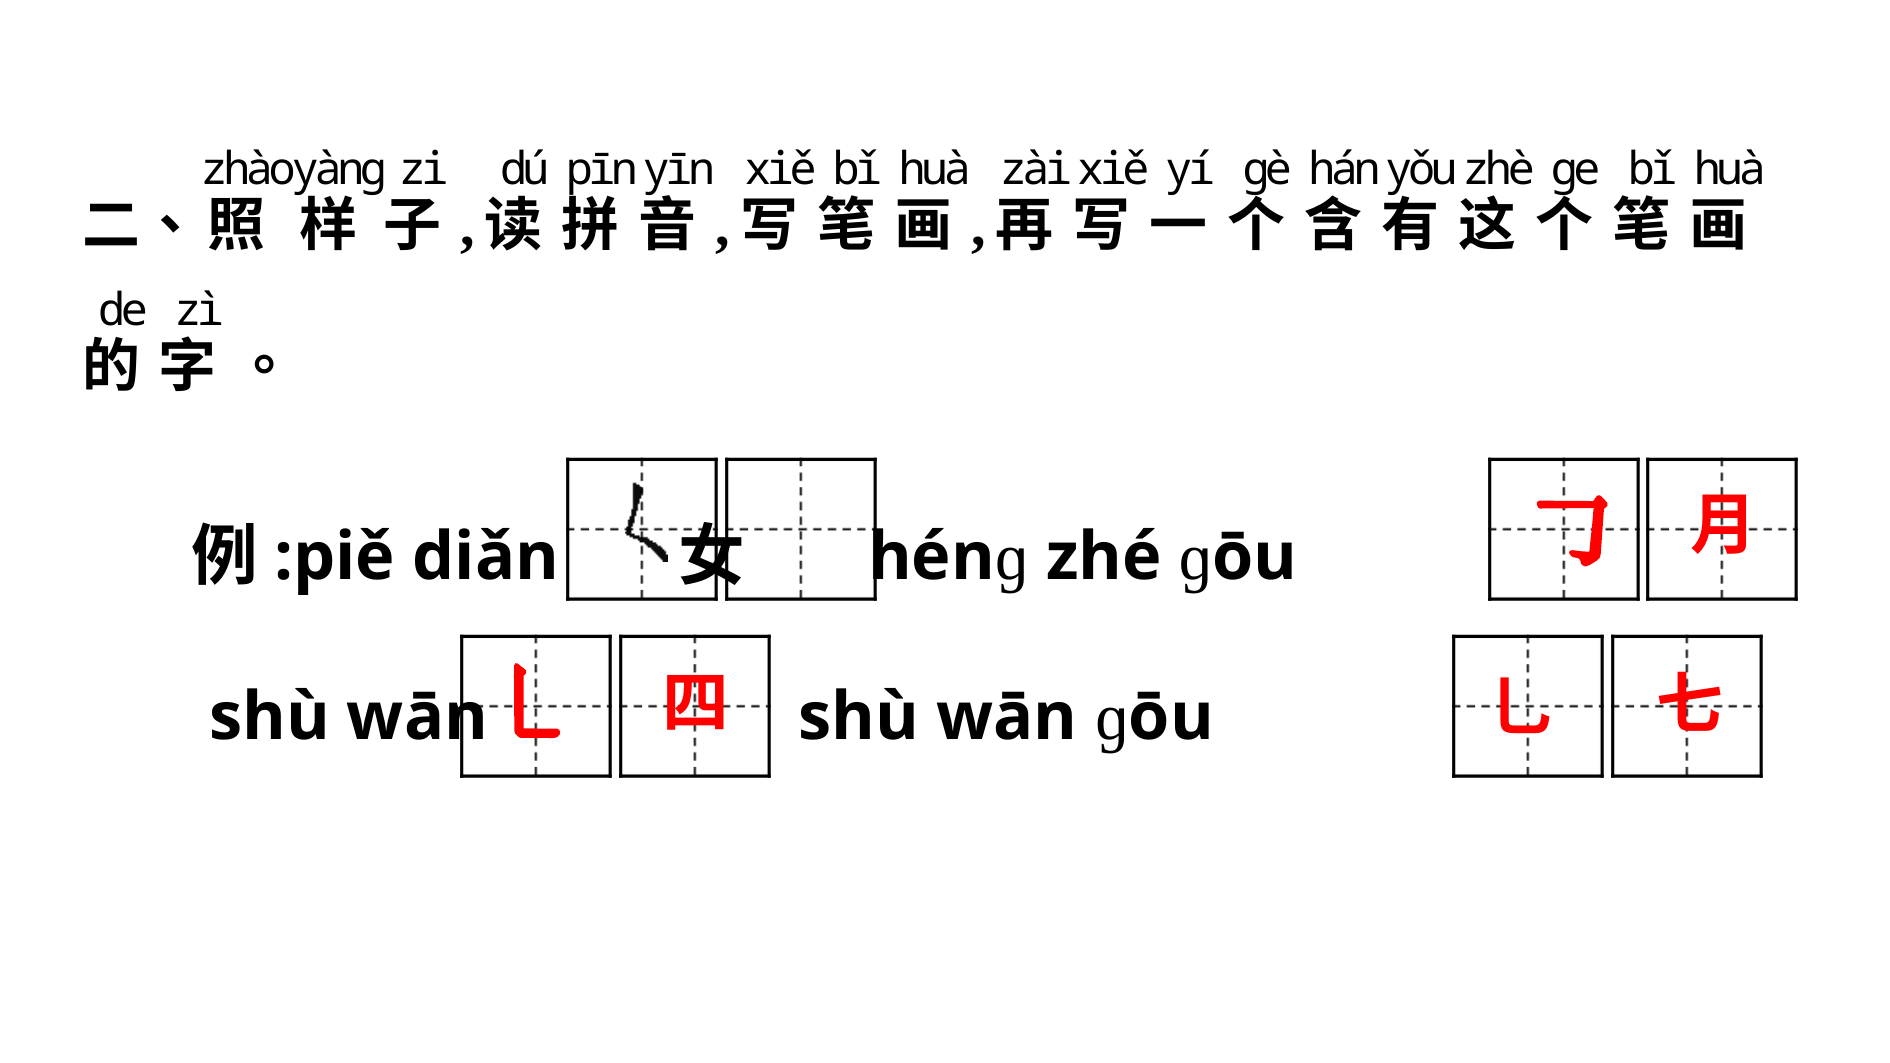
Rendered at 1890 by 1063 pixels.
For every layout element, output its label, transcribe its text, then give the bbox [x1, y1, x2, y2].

picture [725, 457, 879, 603]
picture [1646, 457, 1801, 603]
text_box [82, 129, 1767, 442]
picture [1488, 457, 1642, 603]
text_box 例:piě diǎn 女 hénɡ zhé ɡōu shù wān shù wān ɡōu [177, 425, 1819, 760]
picture [460, 633, 614, 780]
picture [1611, 633, 1765, 780]
picture [566, 457, 721, 603]
picture [618, 633, 773, 780]
picture [1452, 633, 1607, 780]
